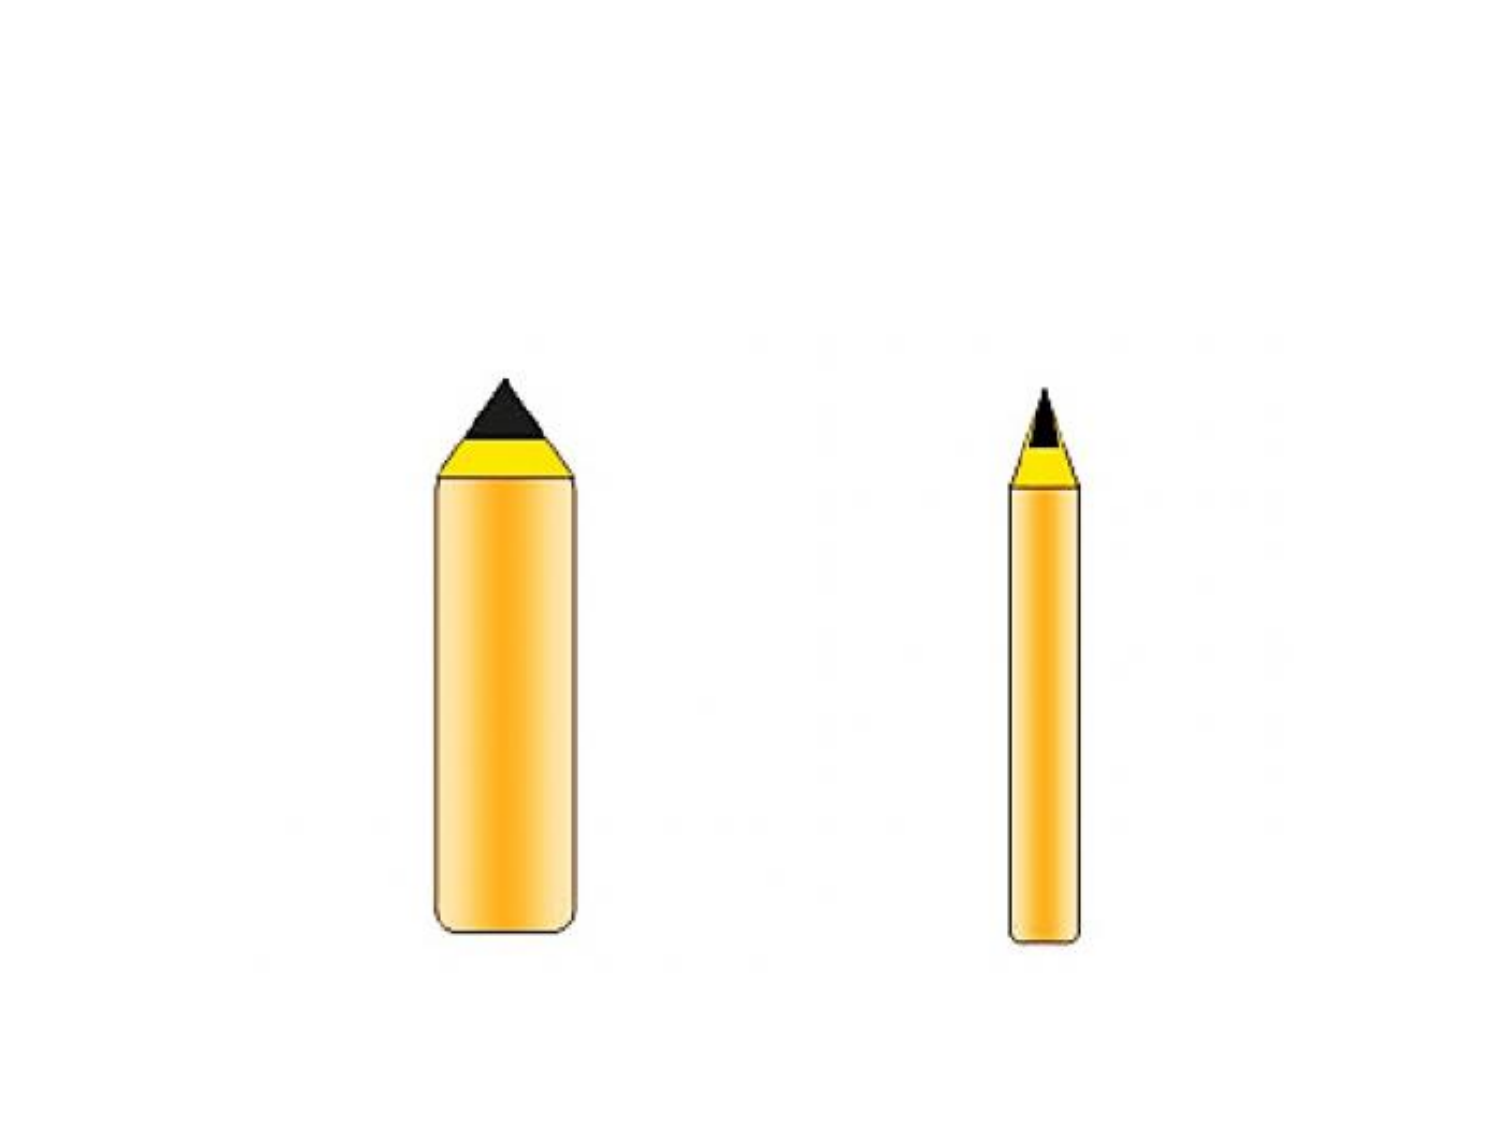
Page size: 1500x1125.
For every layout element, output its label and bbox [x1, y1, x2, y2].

picture [253, 314, 1294, 1000]
